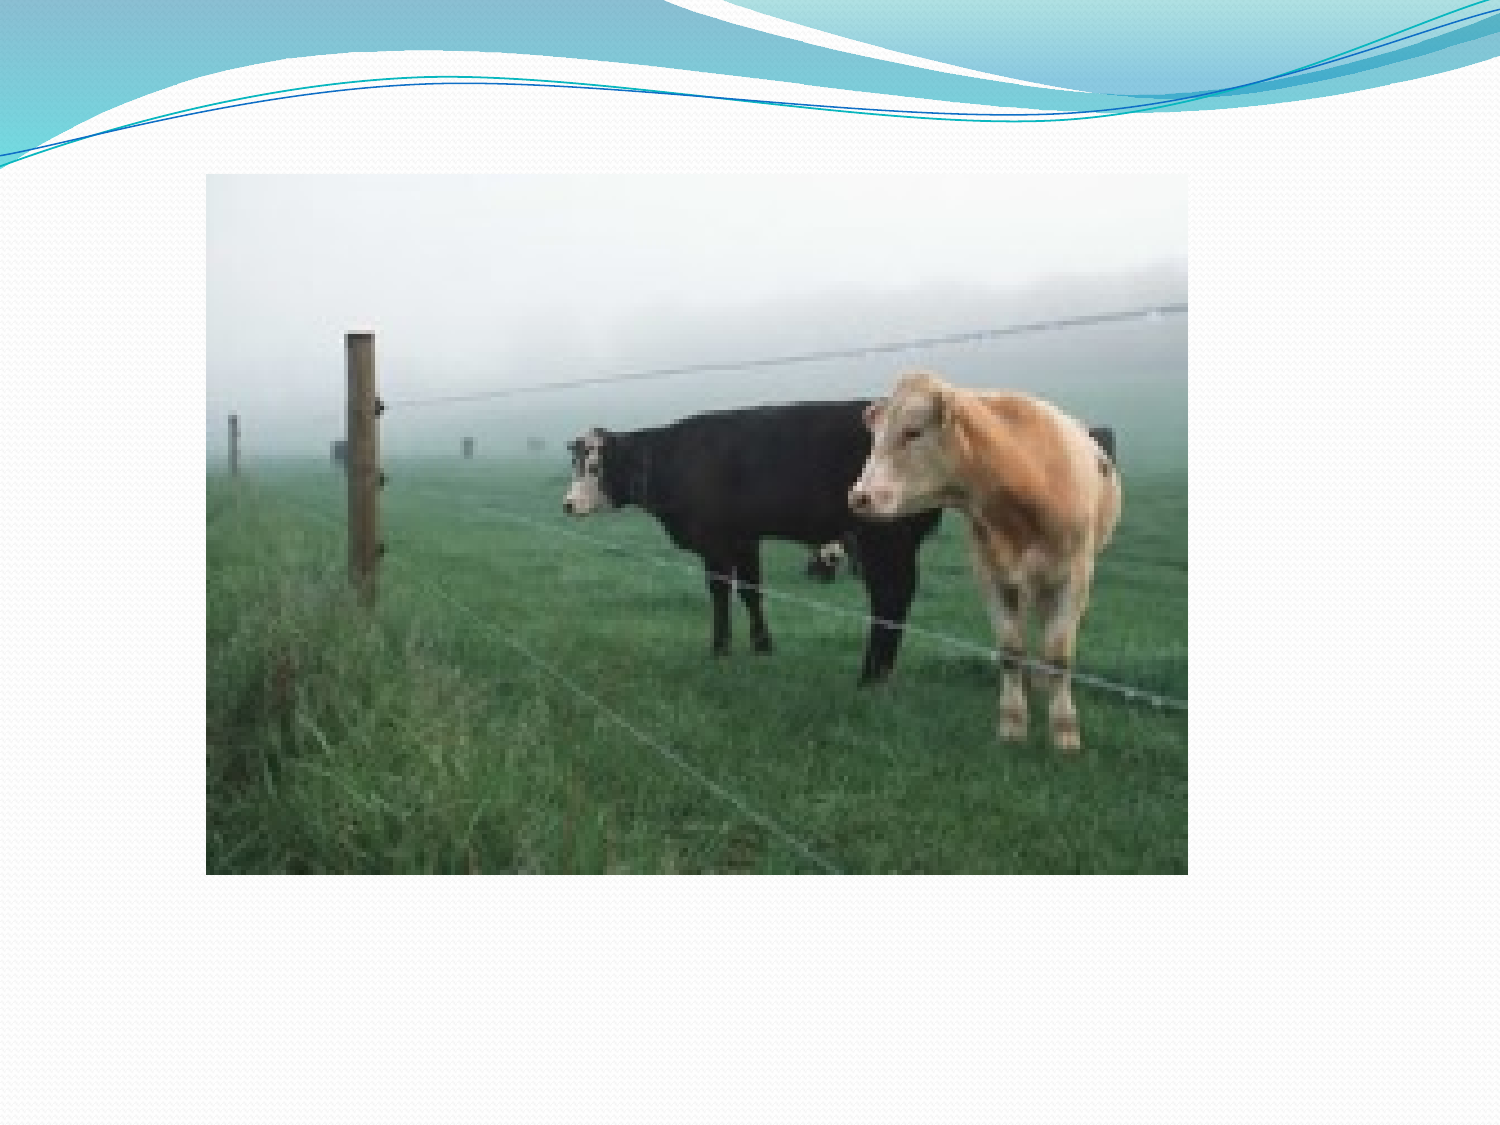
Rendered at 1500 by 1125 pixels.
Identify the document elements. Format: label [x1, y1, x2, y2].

picture [206, 174, 1188, 875]
